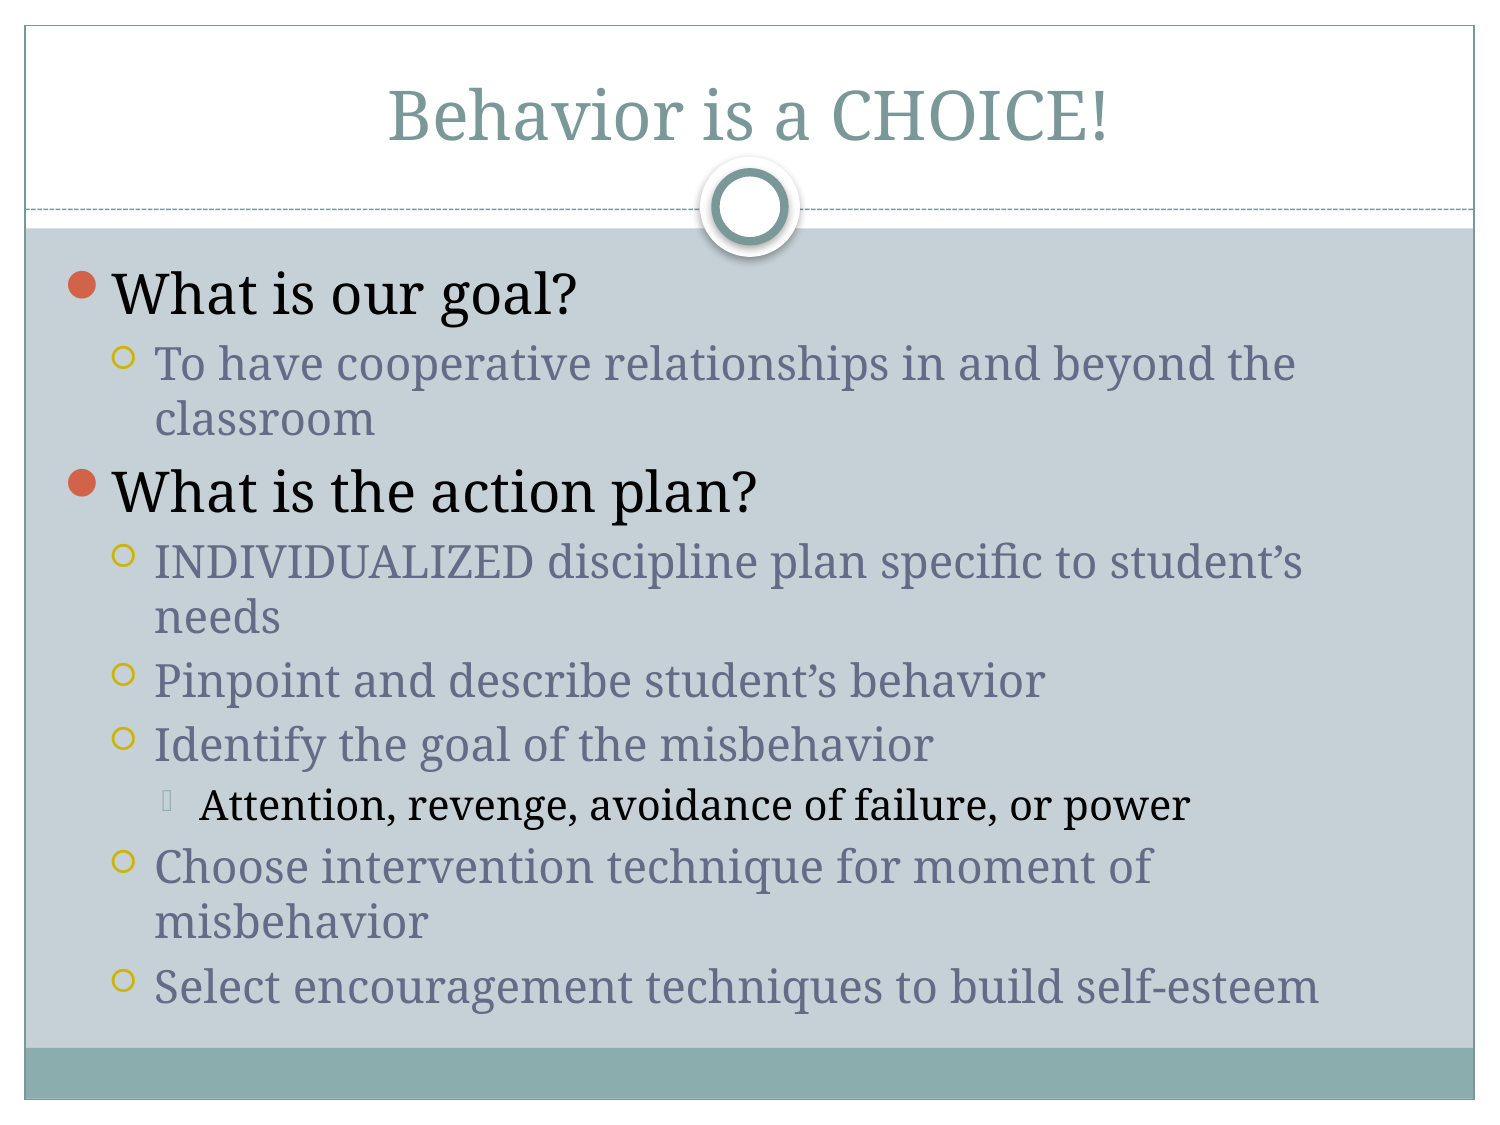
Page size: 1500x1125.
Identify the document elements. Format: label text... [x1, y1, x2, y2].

title Behavior is a CHOICE! [49, 37, 1450, 162]
list What is our goal? To have cooperative relationships in and beyond the classroom What is the action plan? INDIVIDUALIZED discipline plan specific to student’s needs Pinpoint and describe student’s behavior Identify the goal of the misbehavior Attention, revenge, avoidance of failure, or power Choose intervention technique for moment of misbehavior Select encouragement techniques to build self-esteem [49, 250, 1445, 1001]
